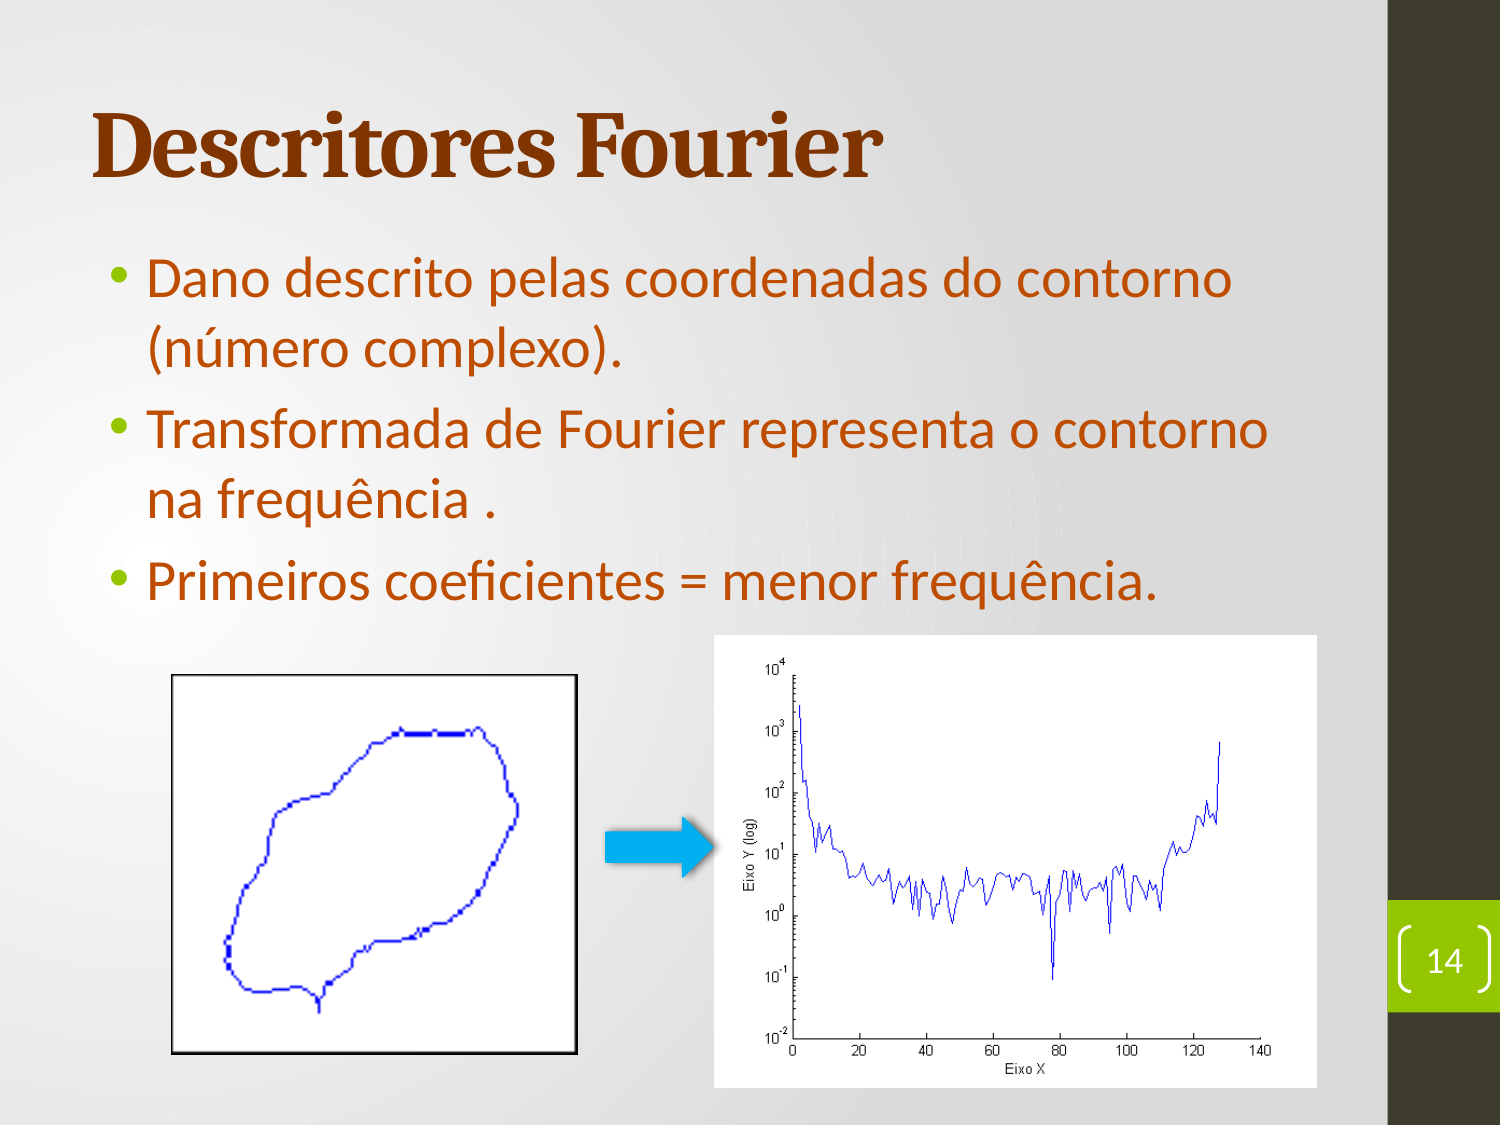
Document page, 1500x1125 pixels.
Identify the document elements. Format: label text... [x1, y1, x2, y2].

text_box [605, 816, 711, 878]
slide_number 14 [1397, 924, 1492, 994]
title Descritores Fourier [75, 45, 1325, 231]
list Dano descrito pelas coordenadas do contorno (número complexo). Transformada de Fourier representa o contorno na frequência . Primeiros coeficientes = menor frequência. [75, 231, 1325, 1020]
picture [714, 634, 1318, 1088]
picture [170, 673, 578, 1056]
